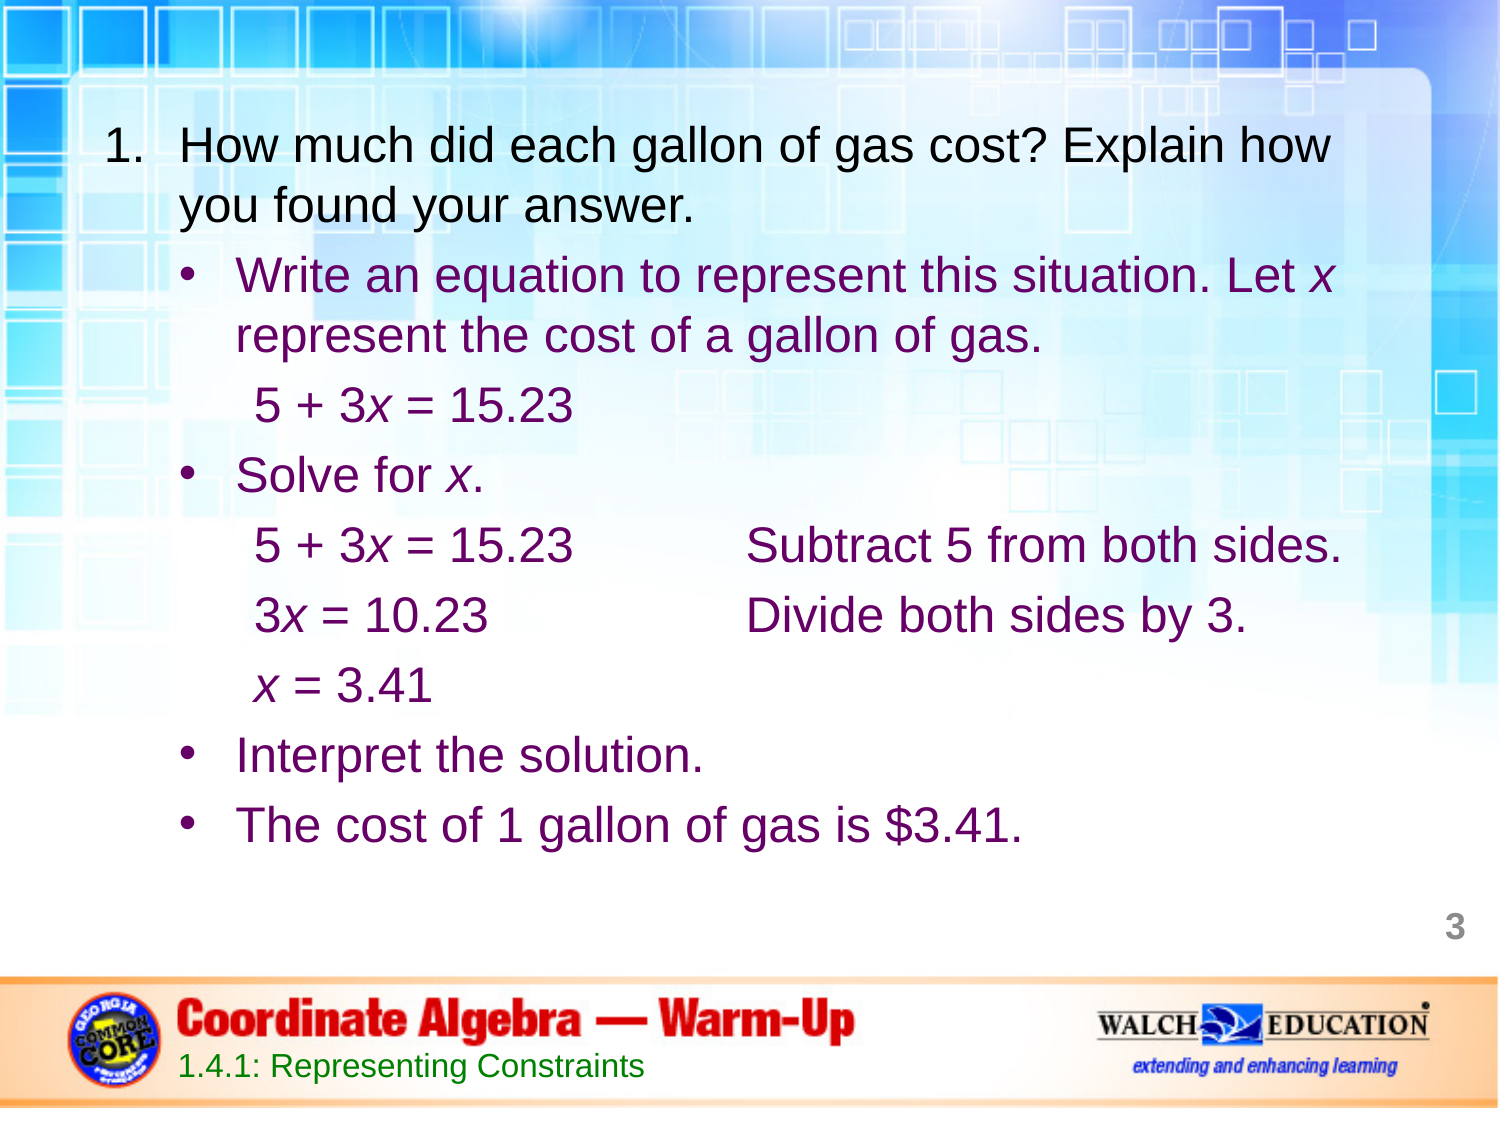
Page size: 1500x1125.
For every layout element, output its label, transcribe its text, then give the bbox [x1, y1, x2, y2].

slide_number 3 [1361, 901, 1481, 949]
picture [0, 0, 1500, 1108]
subtitle How much did each gallon of gas cost? Explain how you found your answer. Write an equation to represent this situation. Let x represent the cost of a gallon of gas. 5 + 3x = 15.23 Solve for x. 5 + 3x = 15.23 Subtract 5 from both sides. 3x = 10.23 Divide both sides by 3. x = 3.41 Interpret the solution. The cost of 1 gallon of gas is $3.41. [89, 105, 1419, 925]
list 1.4.1: Representing Constraints [162, 1036, 1070, 1080]
